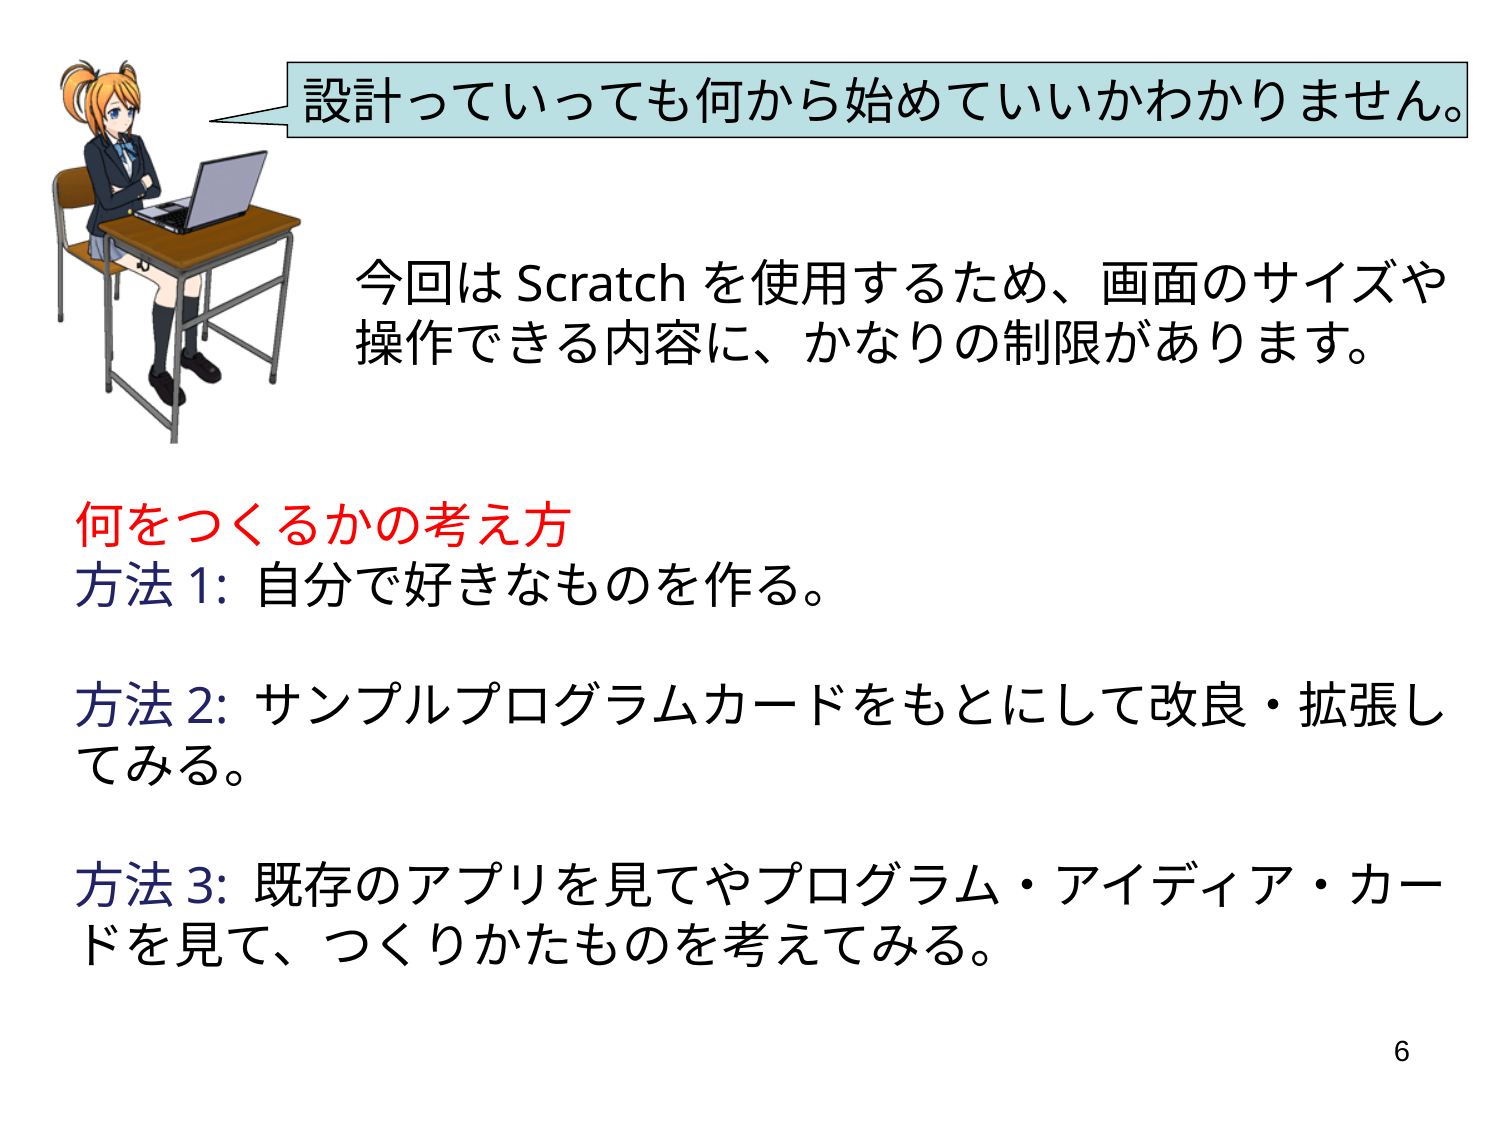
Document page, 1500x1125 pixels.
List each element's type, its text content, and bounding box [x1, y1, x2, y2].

text_box 設計っていっても何から始めていいかわかりません。 [302, 62, 1468, 138]
picture [33, 49, 302, 450]
text_box 今回はScratchを使用するため、画面のサイズや操作できる内容に、かなりの制限があります。 [339, 244, 1468, 439]
text_box 何をつくるかの考え方 方法1: 自分で好きなものを作る。 方法2: サンプルプログラムカードをもとにして改良・拡張してみる。 方法3: 既存のアプリを見てやプログラム・アイディア・カードを見て、つくりかたものを考えてみる。 [59, 486, 1468, 981]
slide_number 6 [1074, 1024, 1425, 1103]
